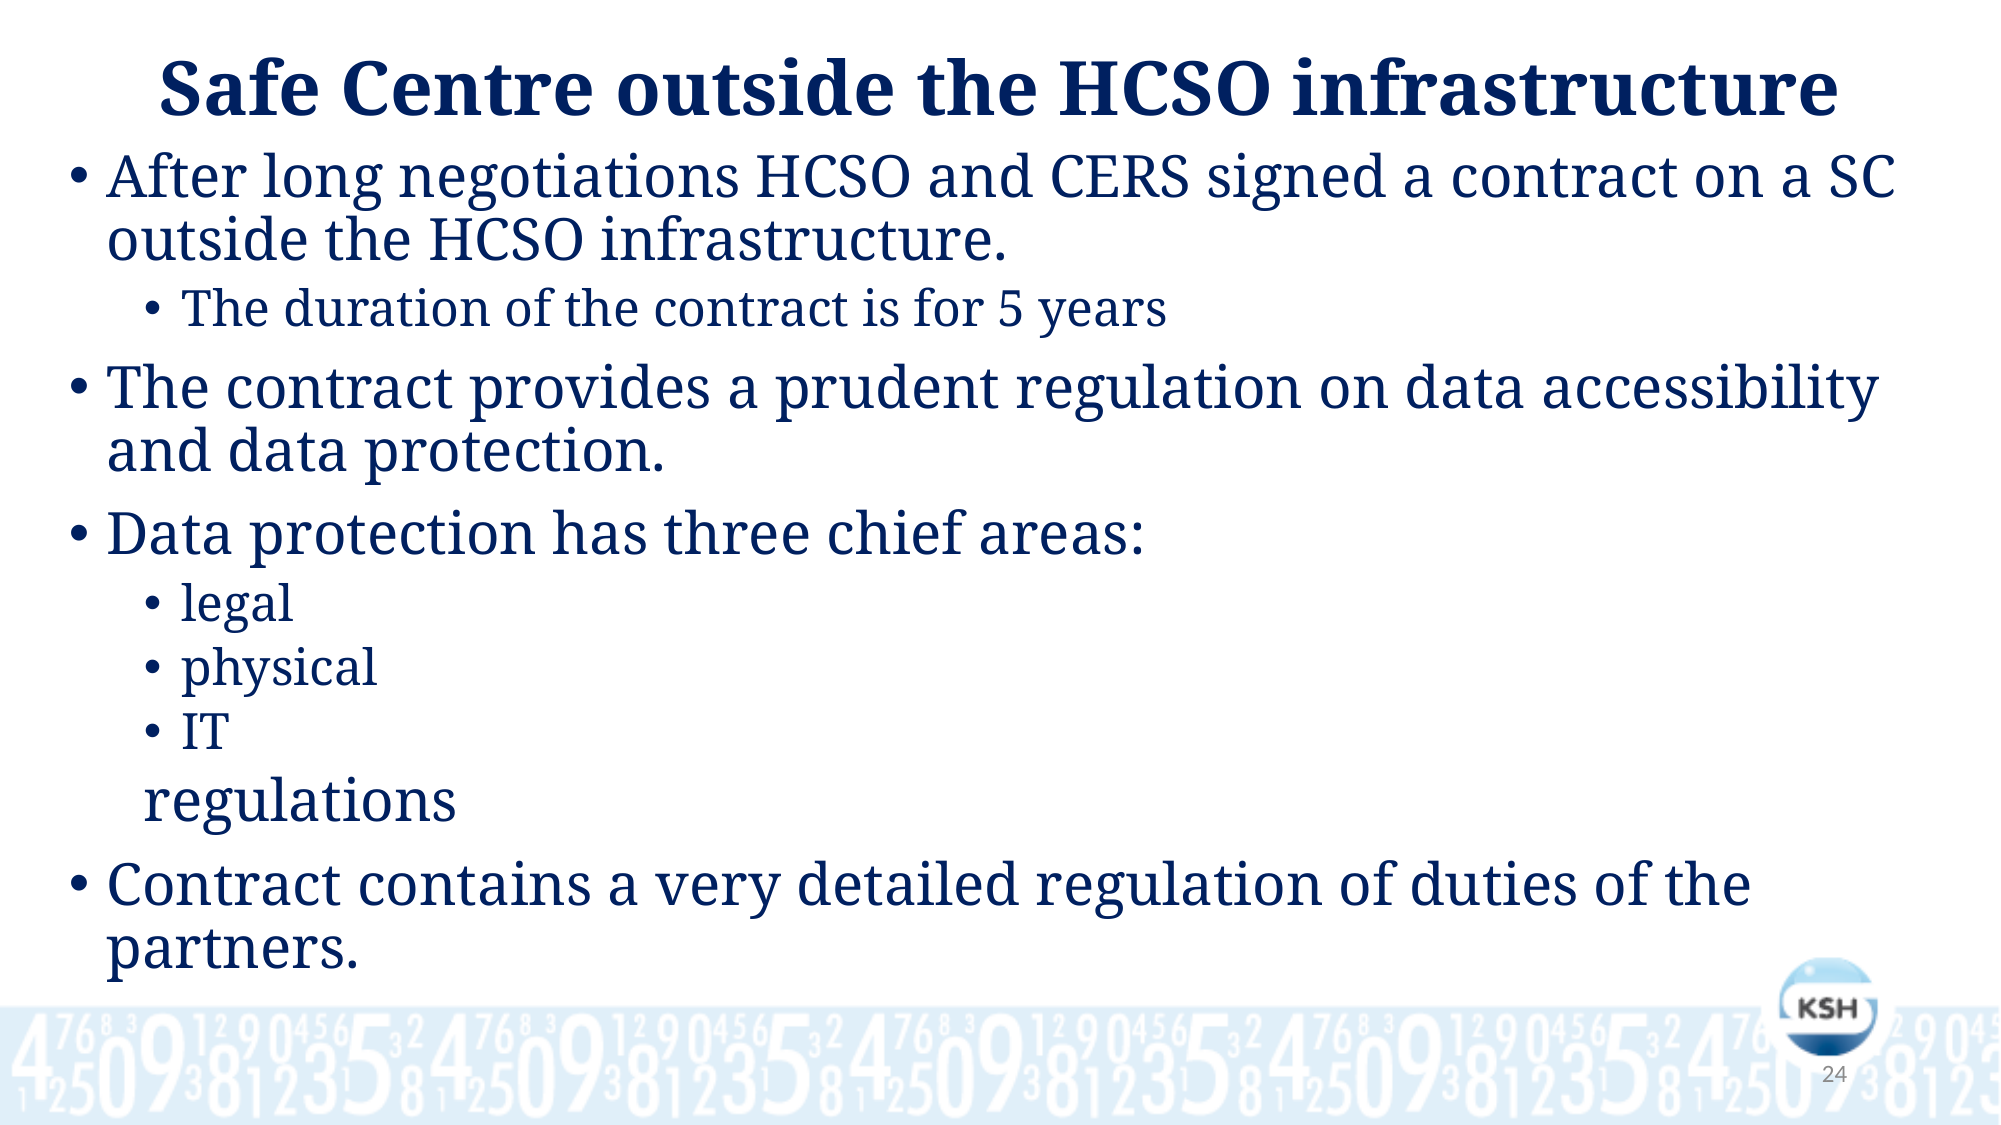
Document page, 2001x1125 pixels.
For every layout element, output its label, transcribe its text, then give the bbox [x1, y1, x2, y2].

slide_number 24 [1412, 1042, 1863, 1103]
picture [0, 0, 2001, 1125]
text_box Safe Centre outside the HCSO infrastructure [0, 33, 2000, 138]
list After long negotiations HCSO and CERS signed a contract on a SC outside the HCSO infrastructure. The duration of the contract is for 5 years The contract provides a prudent regulation on data accessibility and data protection. Data protection has three chief areas: legal physical IT regulations Contract contains a very detailed regulation of duties of the partners. [53, 139, 1940, 1014]
